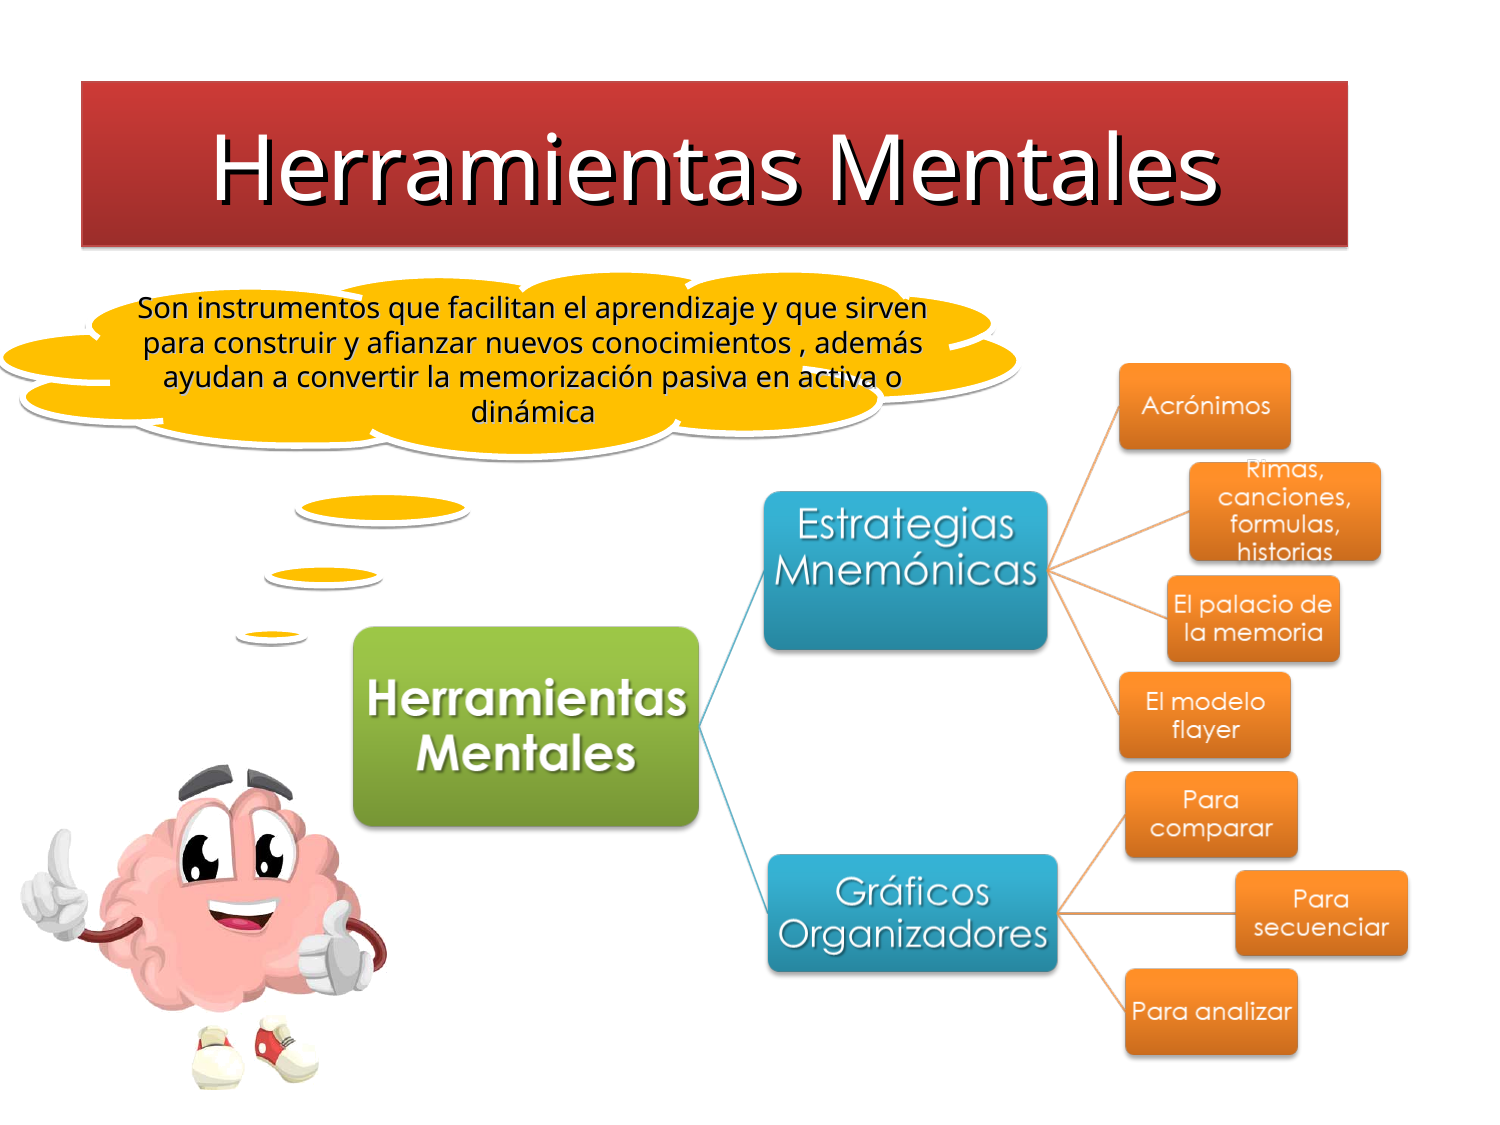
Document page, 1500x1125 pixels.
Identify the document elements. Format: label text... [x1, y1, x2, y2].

text_box [0, 319, 93, 423]
text_box [973, 305, 1020, 360]
picture [0, 360, 1454, 1090]
text_box [538, 270, 882, 281]
title Herramientas Mentales [81, 82, 1348, 247]
text_box Son instrumentos que facilitan el aprendizaje y que sirven para construir y afianzar nuevos conocimientos , además ayudan a convertir la memorización pasiva en activa o dinámica [93, 281, 973, 472]
text_box [369, 275, 514, 281]
